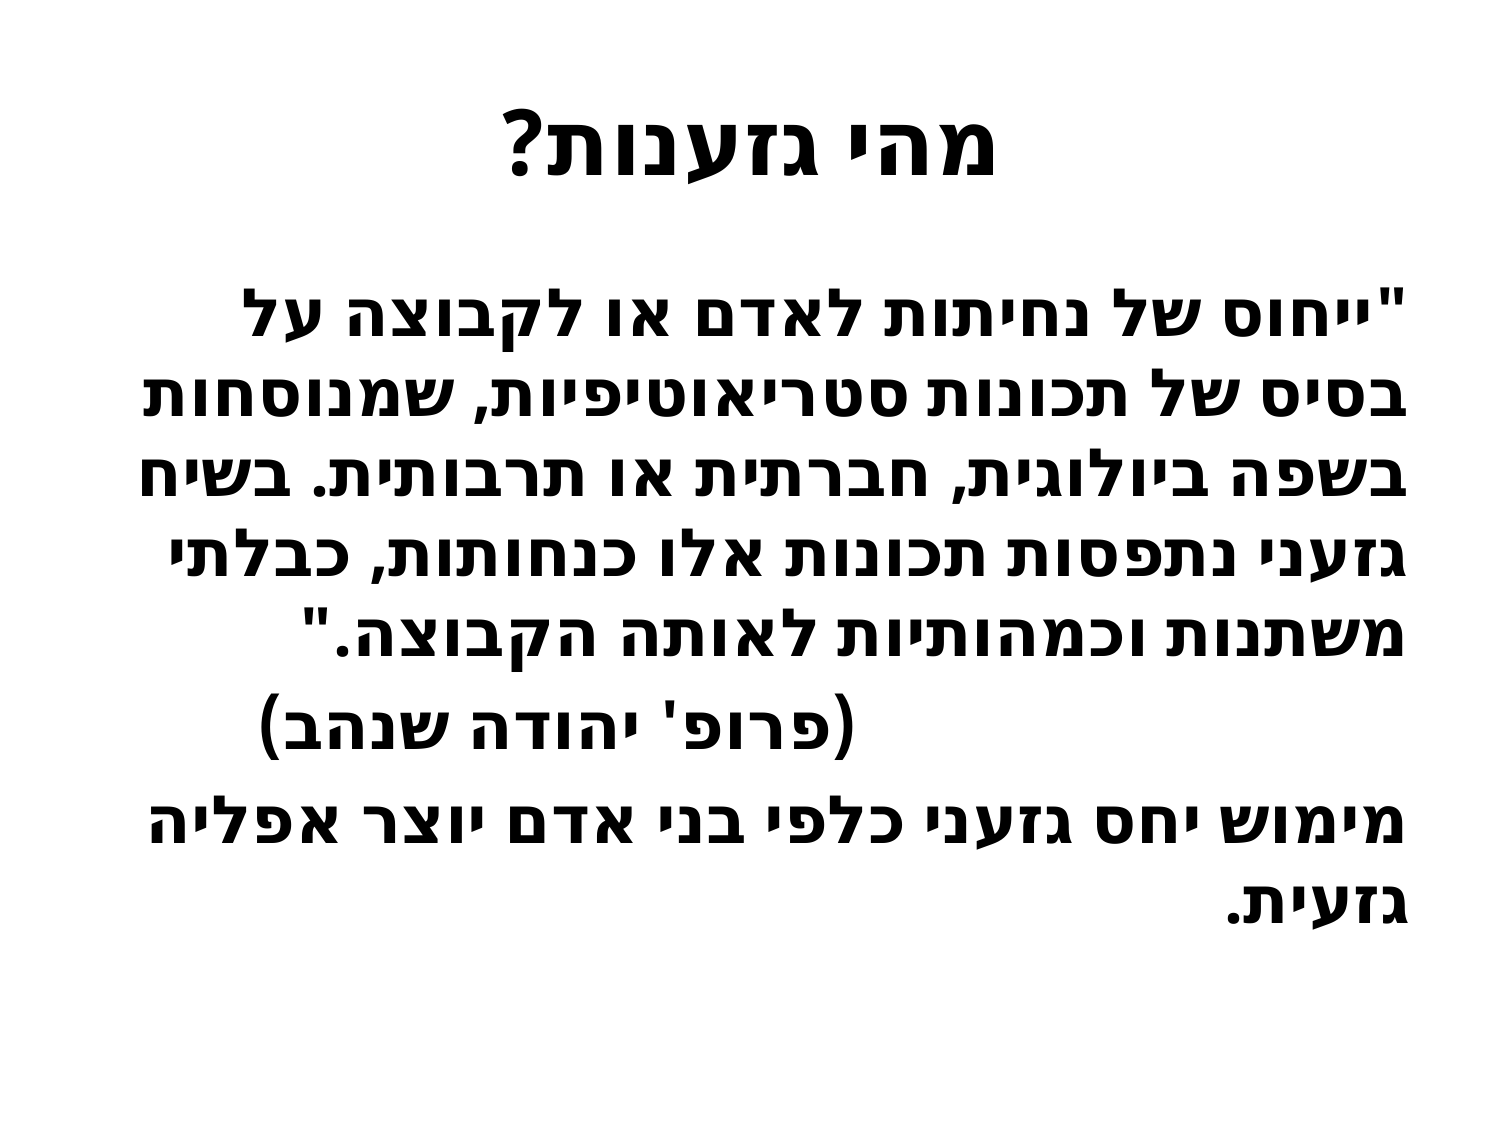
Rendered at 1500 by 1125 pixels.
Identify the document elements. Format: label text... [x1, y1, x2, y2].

list "ייחוס של נחיתות לאדם או לקבוצה על בסיס של תכונות סטריאוטיפיות, שמנוסחות בשפה ביולוגית, חברתית או תרבותית. בשיח גזעני נתפסות תכונות אלו כנחותות, כבלתי משתנות וכמהותיות לאותה הקבוצה." (פרופ' יהודה שנהב) מימוש יחס גזעני כלפי בני אדם יוצר אפליה גזעית. [75, 262, 1425, 1005]
title מהי גזענות? [75, 45, 1425, 233]
